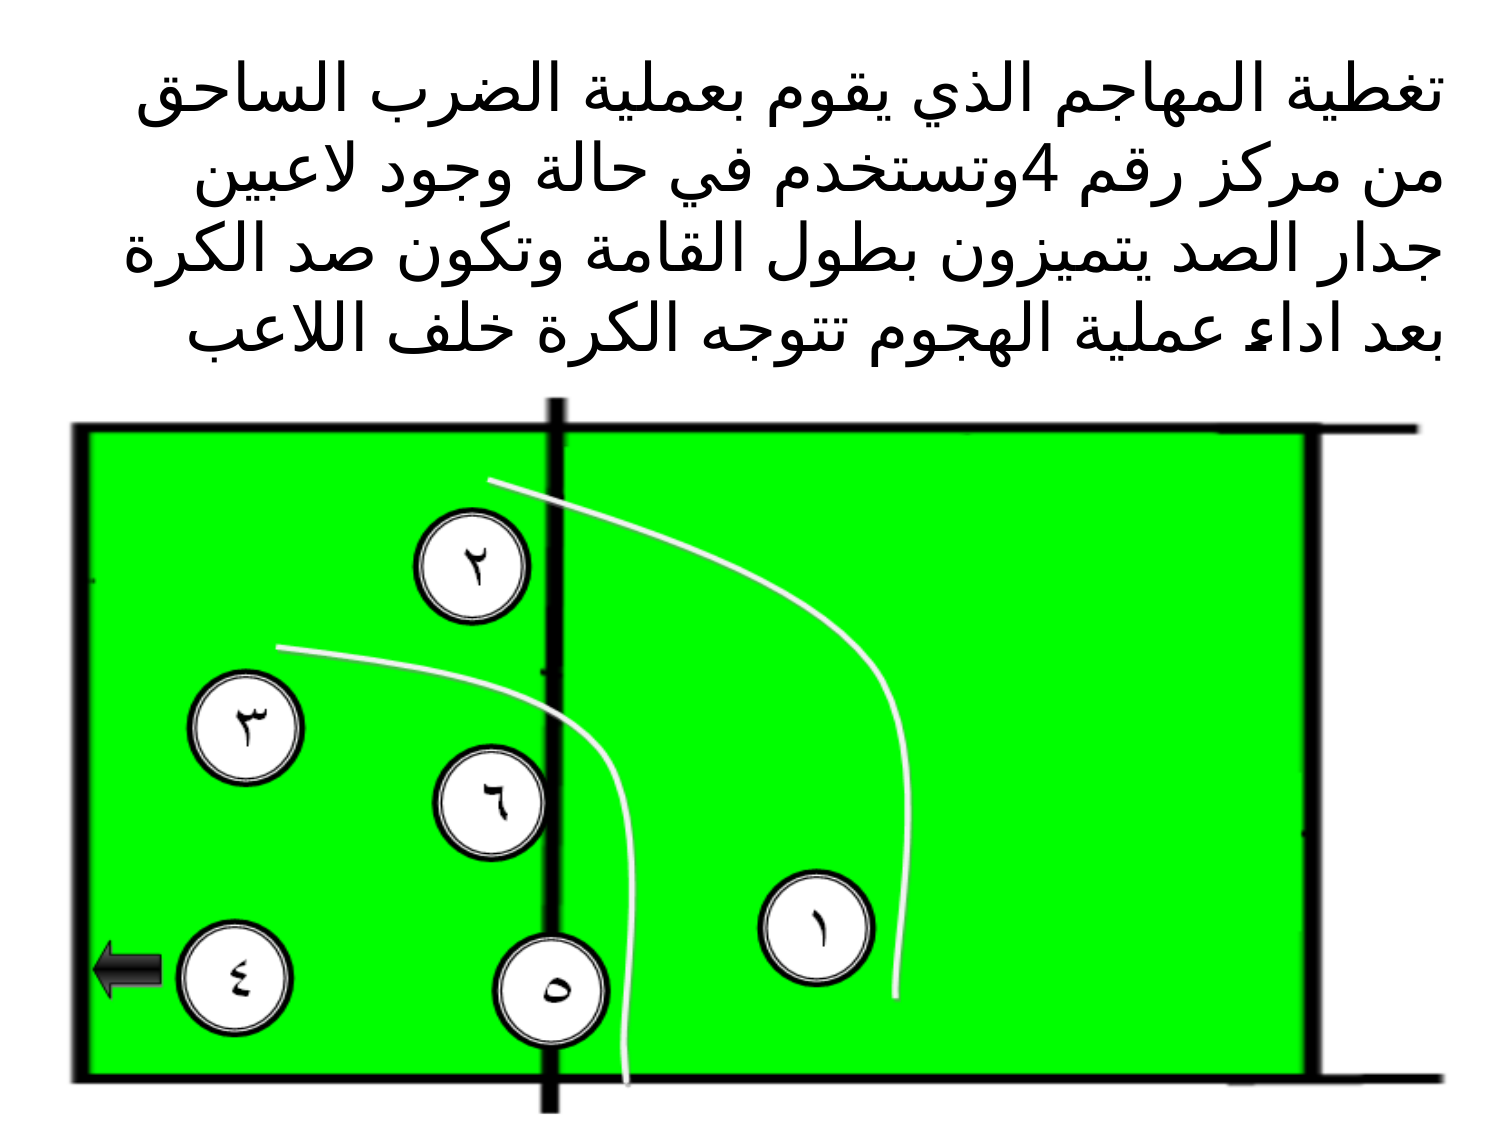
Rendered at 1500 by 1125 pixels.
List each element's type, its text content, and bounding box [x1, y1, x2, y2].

text_box تغطية المهاجم الذي يقوم بعملية الضرب الساحق من مركز رقم 4وتستخدم في حالة وجود لاعبين جدار الصد يتميزون بطول القامة وتكون صد الكرة بعد اداء عملية الهجوم تتوجه الكرة خلف اللاعب الكابس (تغطية اللاعب المهاجم بقوسين امامي وخلفي) [37, 37, 1463, 532]
picture [37, 370, 1451, 1125]
